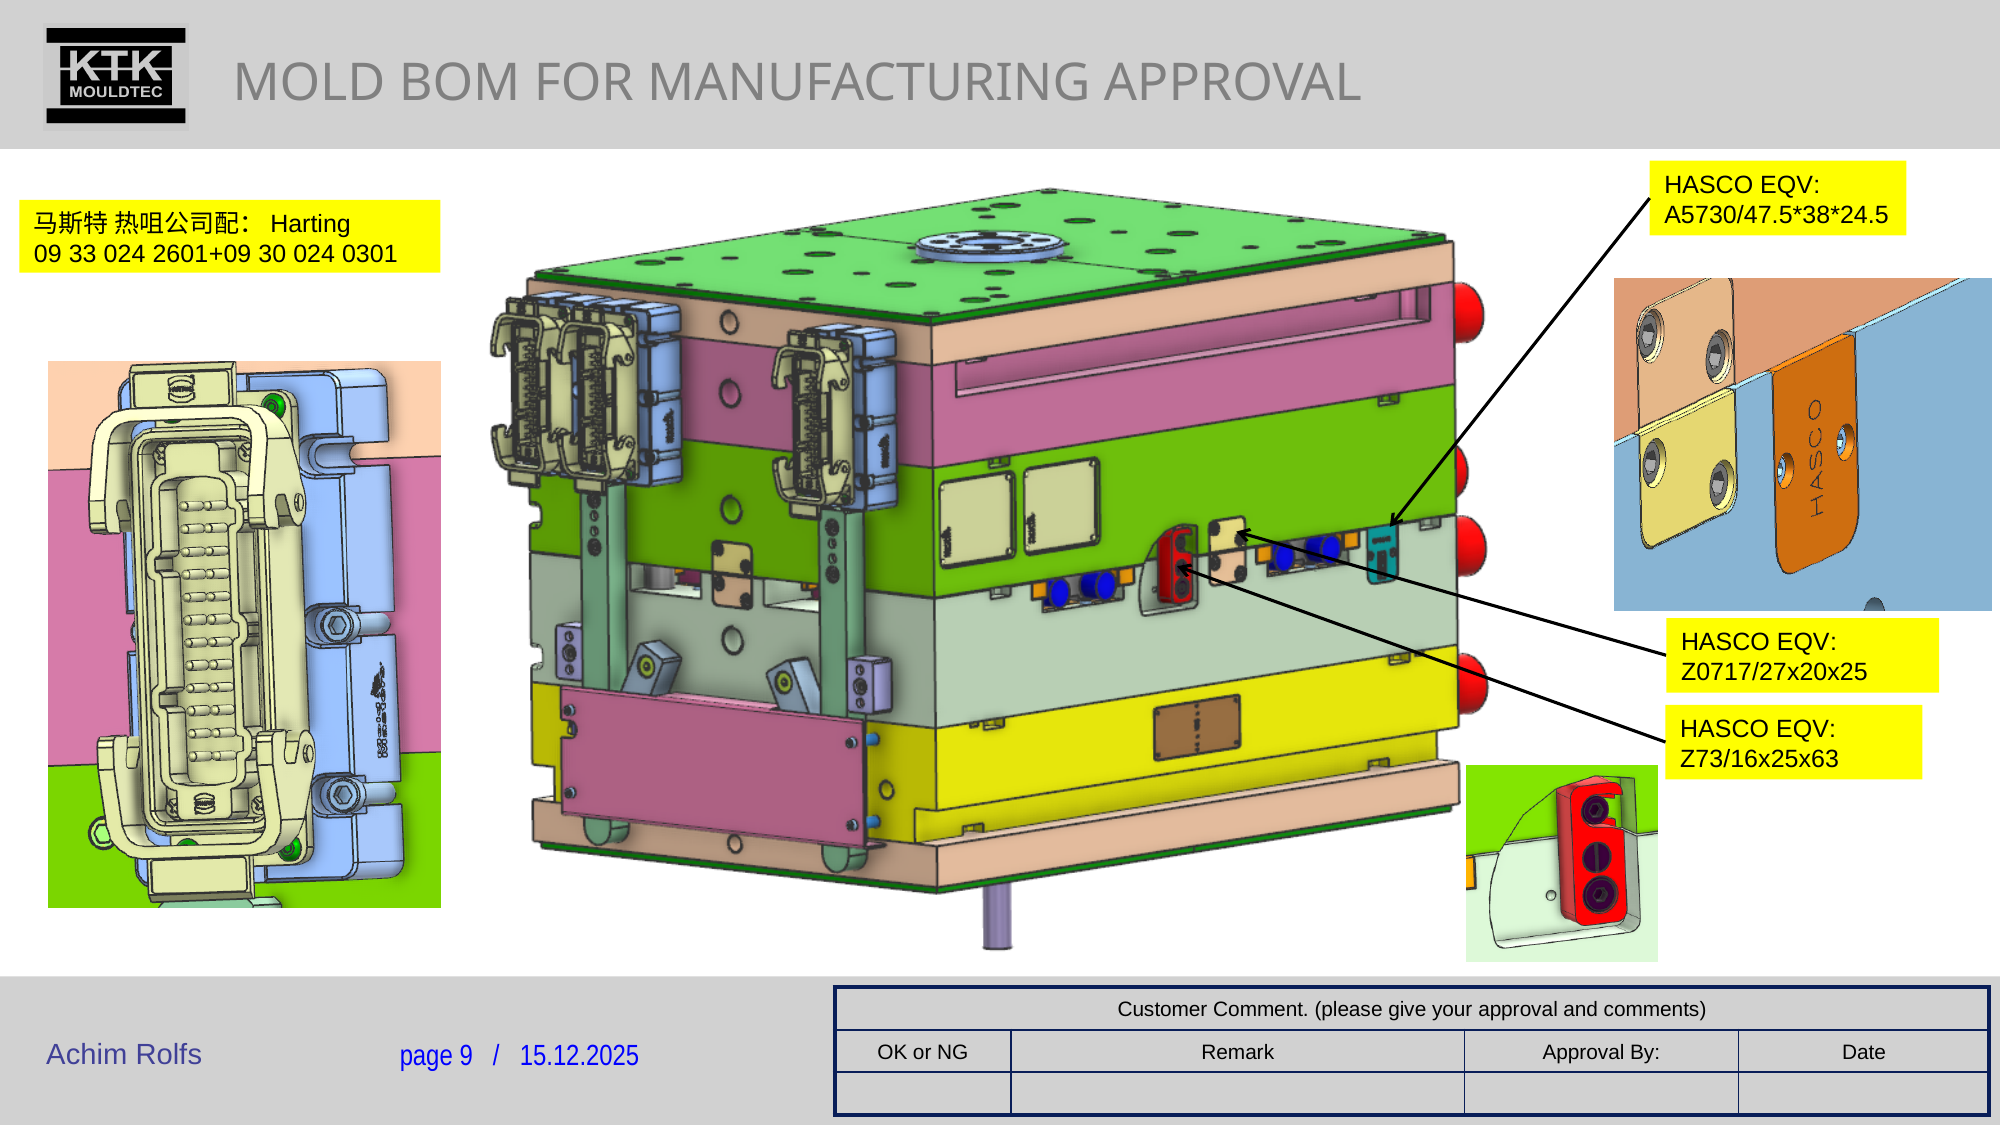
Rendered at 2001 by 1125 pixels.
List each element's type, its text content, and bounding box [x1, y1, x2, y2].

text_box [1389, 198, 1650, 528]
text_box HASCO EQV: A5730/47.5*38*24.5 [1649, 160, 1907, 236]
picture [47, 361, 441, 908]
text_box HASCO EQV: Z0717/27x20x25 [1670, 618, 1940, 693]
text_box HASCO EQV: Z73/16x25x63 [1665, 704, 1923, 780]
picture [475, 172, 1659, 973]
text_box 马斯特 热咀公司配：Harting 09 33 024 2601+09 30 024 0301 [19, 199, 441, 273]
picture [1614, 278, 1992, 611]
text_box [1176, 565, 1666, 743]
text_box page 9 / 15.12.2025 [370, 1011, 670, 1066]
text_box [1235, 531, 1667, 566]
